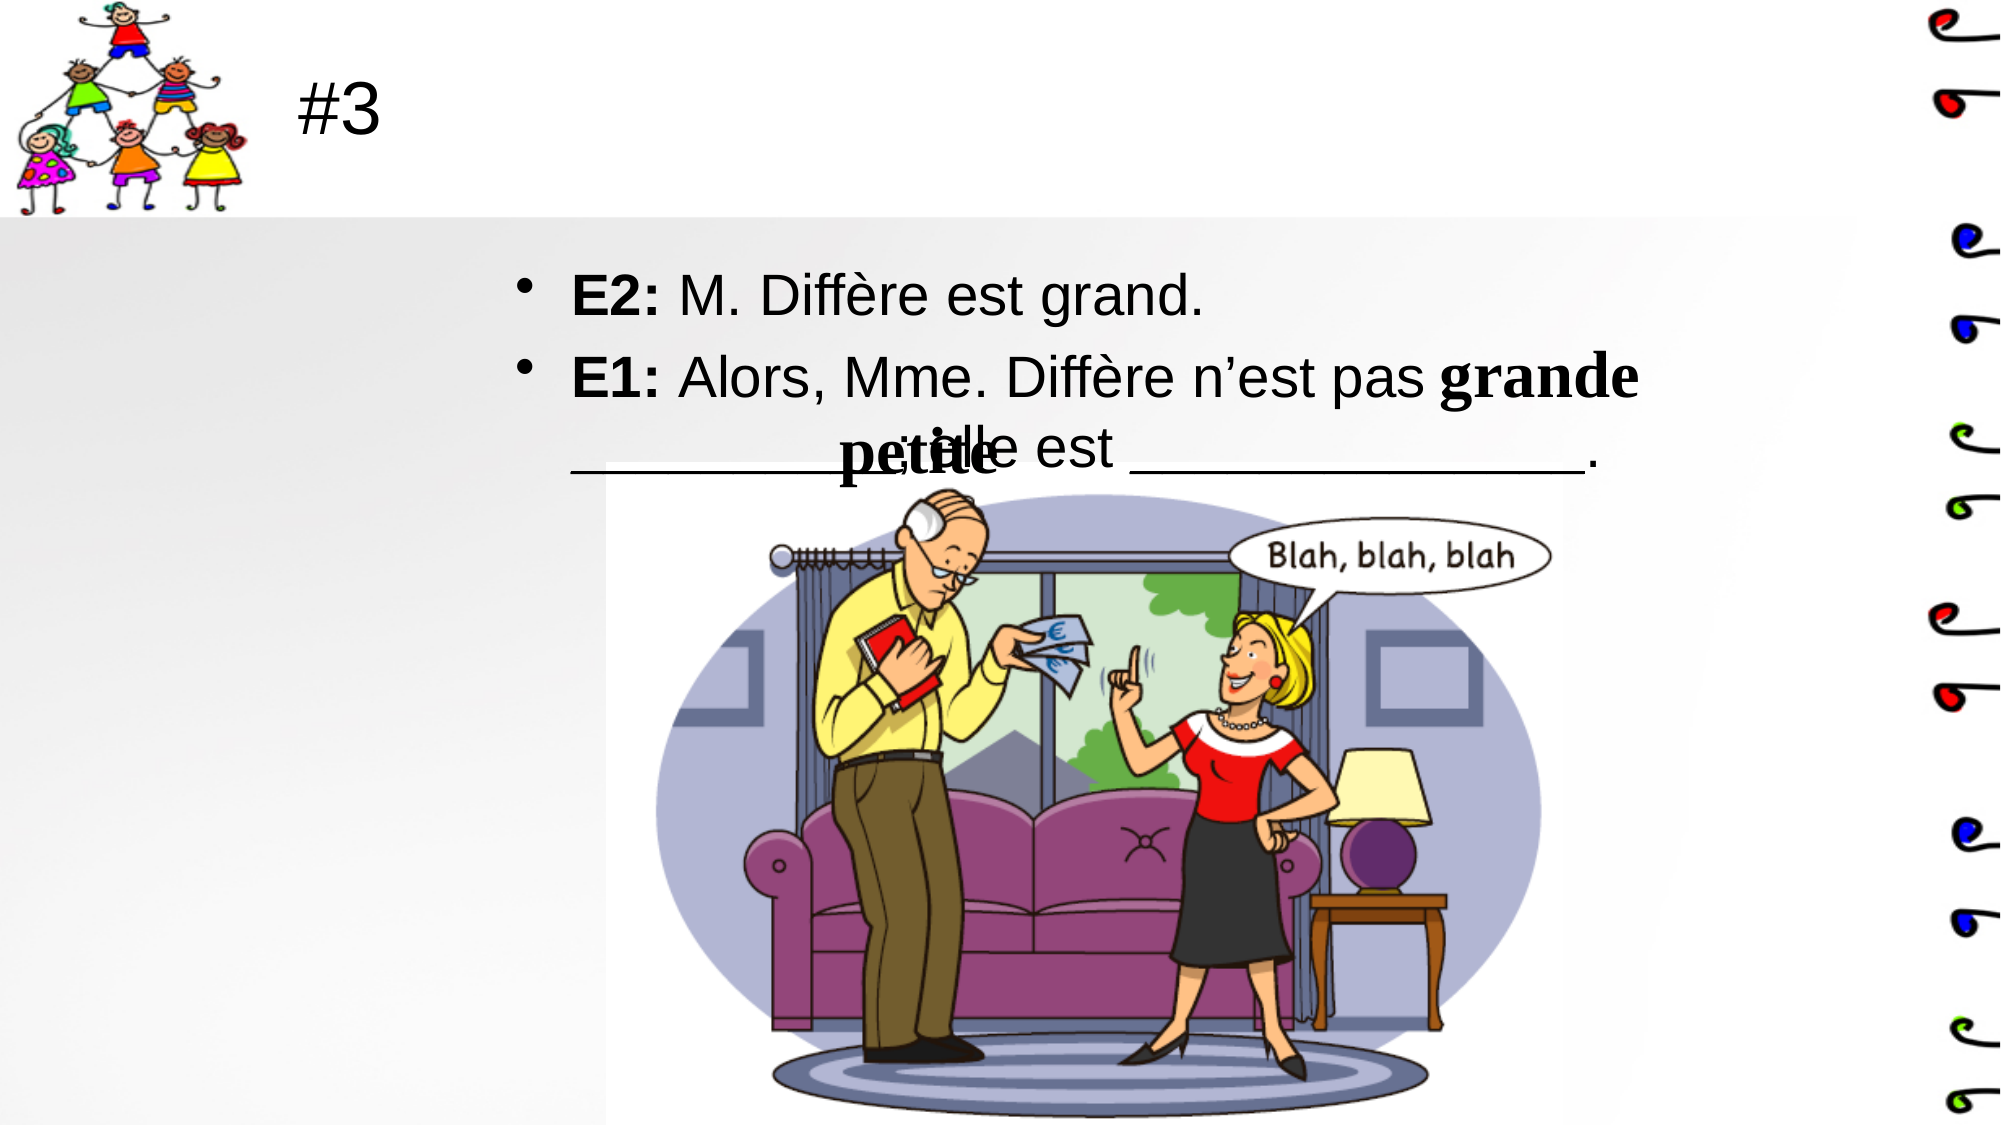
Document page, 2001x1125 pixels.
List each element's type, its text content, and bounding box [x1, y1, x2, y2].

picture [0, 0, 2001, 1125]
text_box grande [1425, 323, 1763, 419]
list E2: M. Diffère est grand. E1: Alors, Mme. Diffère n’est pas __________; elle est ______________. [499, 249, 1713, 1088]
title #3 [283, 16, 1951, 192]
text_box petite [825, 399, 1163, 461]
